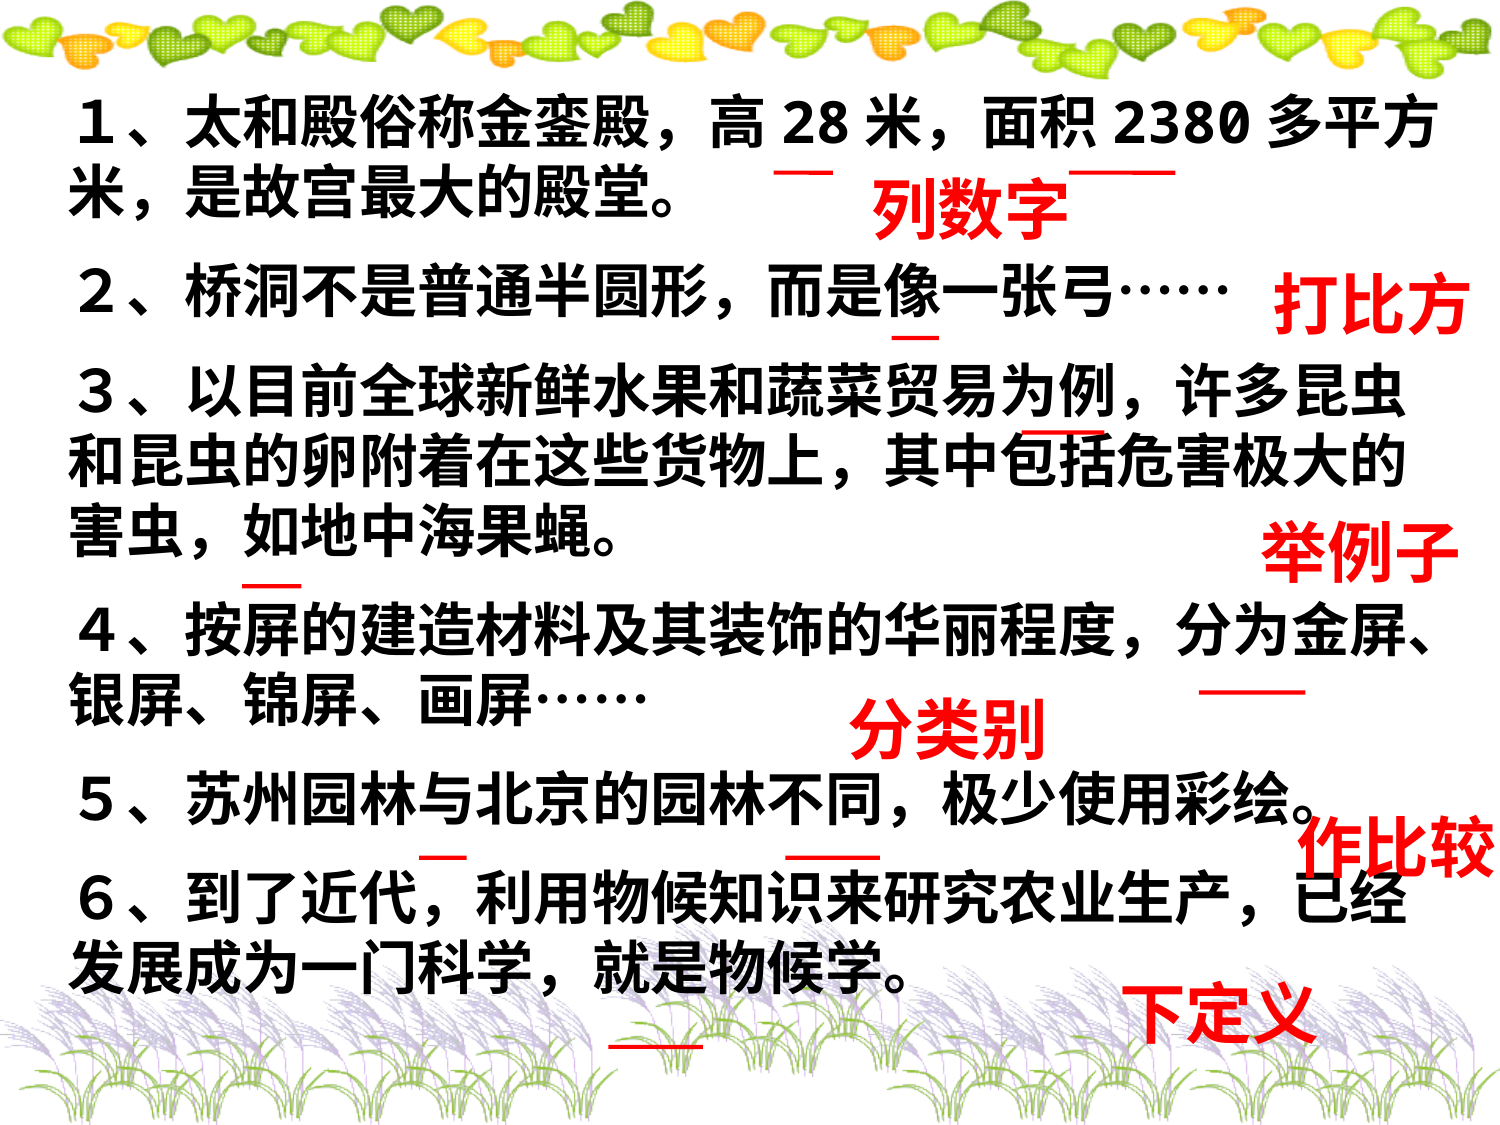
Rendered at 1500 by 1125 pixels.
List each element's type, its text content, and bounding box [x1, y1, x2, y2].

text_box 打比方 [1257, 255, 1500, 351]
text_box 分类别 [832, 680, 1152, 776]
picture [0, 916, 1500, 1125]
text_box 举例子 [1246, 503, 1500, 598]
text_box 作比较 [1281, 798, 1500, 894]
picture [0, 0, 1500, 83]
text_box 列数字 [856, 160, 1164, 256]
text_box １、太和殿俗称金銮殿，高28米，面积2380多平方米，是故宫最大的殿堂。 ２、桥洞不是普通半圆形，而是像一张弓…… ３、以目前全球新鲜水果和蔬菜贸易为例，许多昆虫和昆虫的卵附着在这些货物上，其中包括危害极大的害虫，如地中海果蝇。 ４、按屏的建造材料及其装饰的华丽程度，分为金屏、银屏、锦屏、画屏…… ５、苏州园林与北京的园林不同，极少使用彩绘。 ６、到了近代，利用物候知识来研究农业生产，已经发展成为一门科学，就是物候学。 [53, 91, 1477, 964]
text_box [690, 645, 987, 706]
